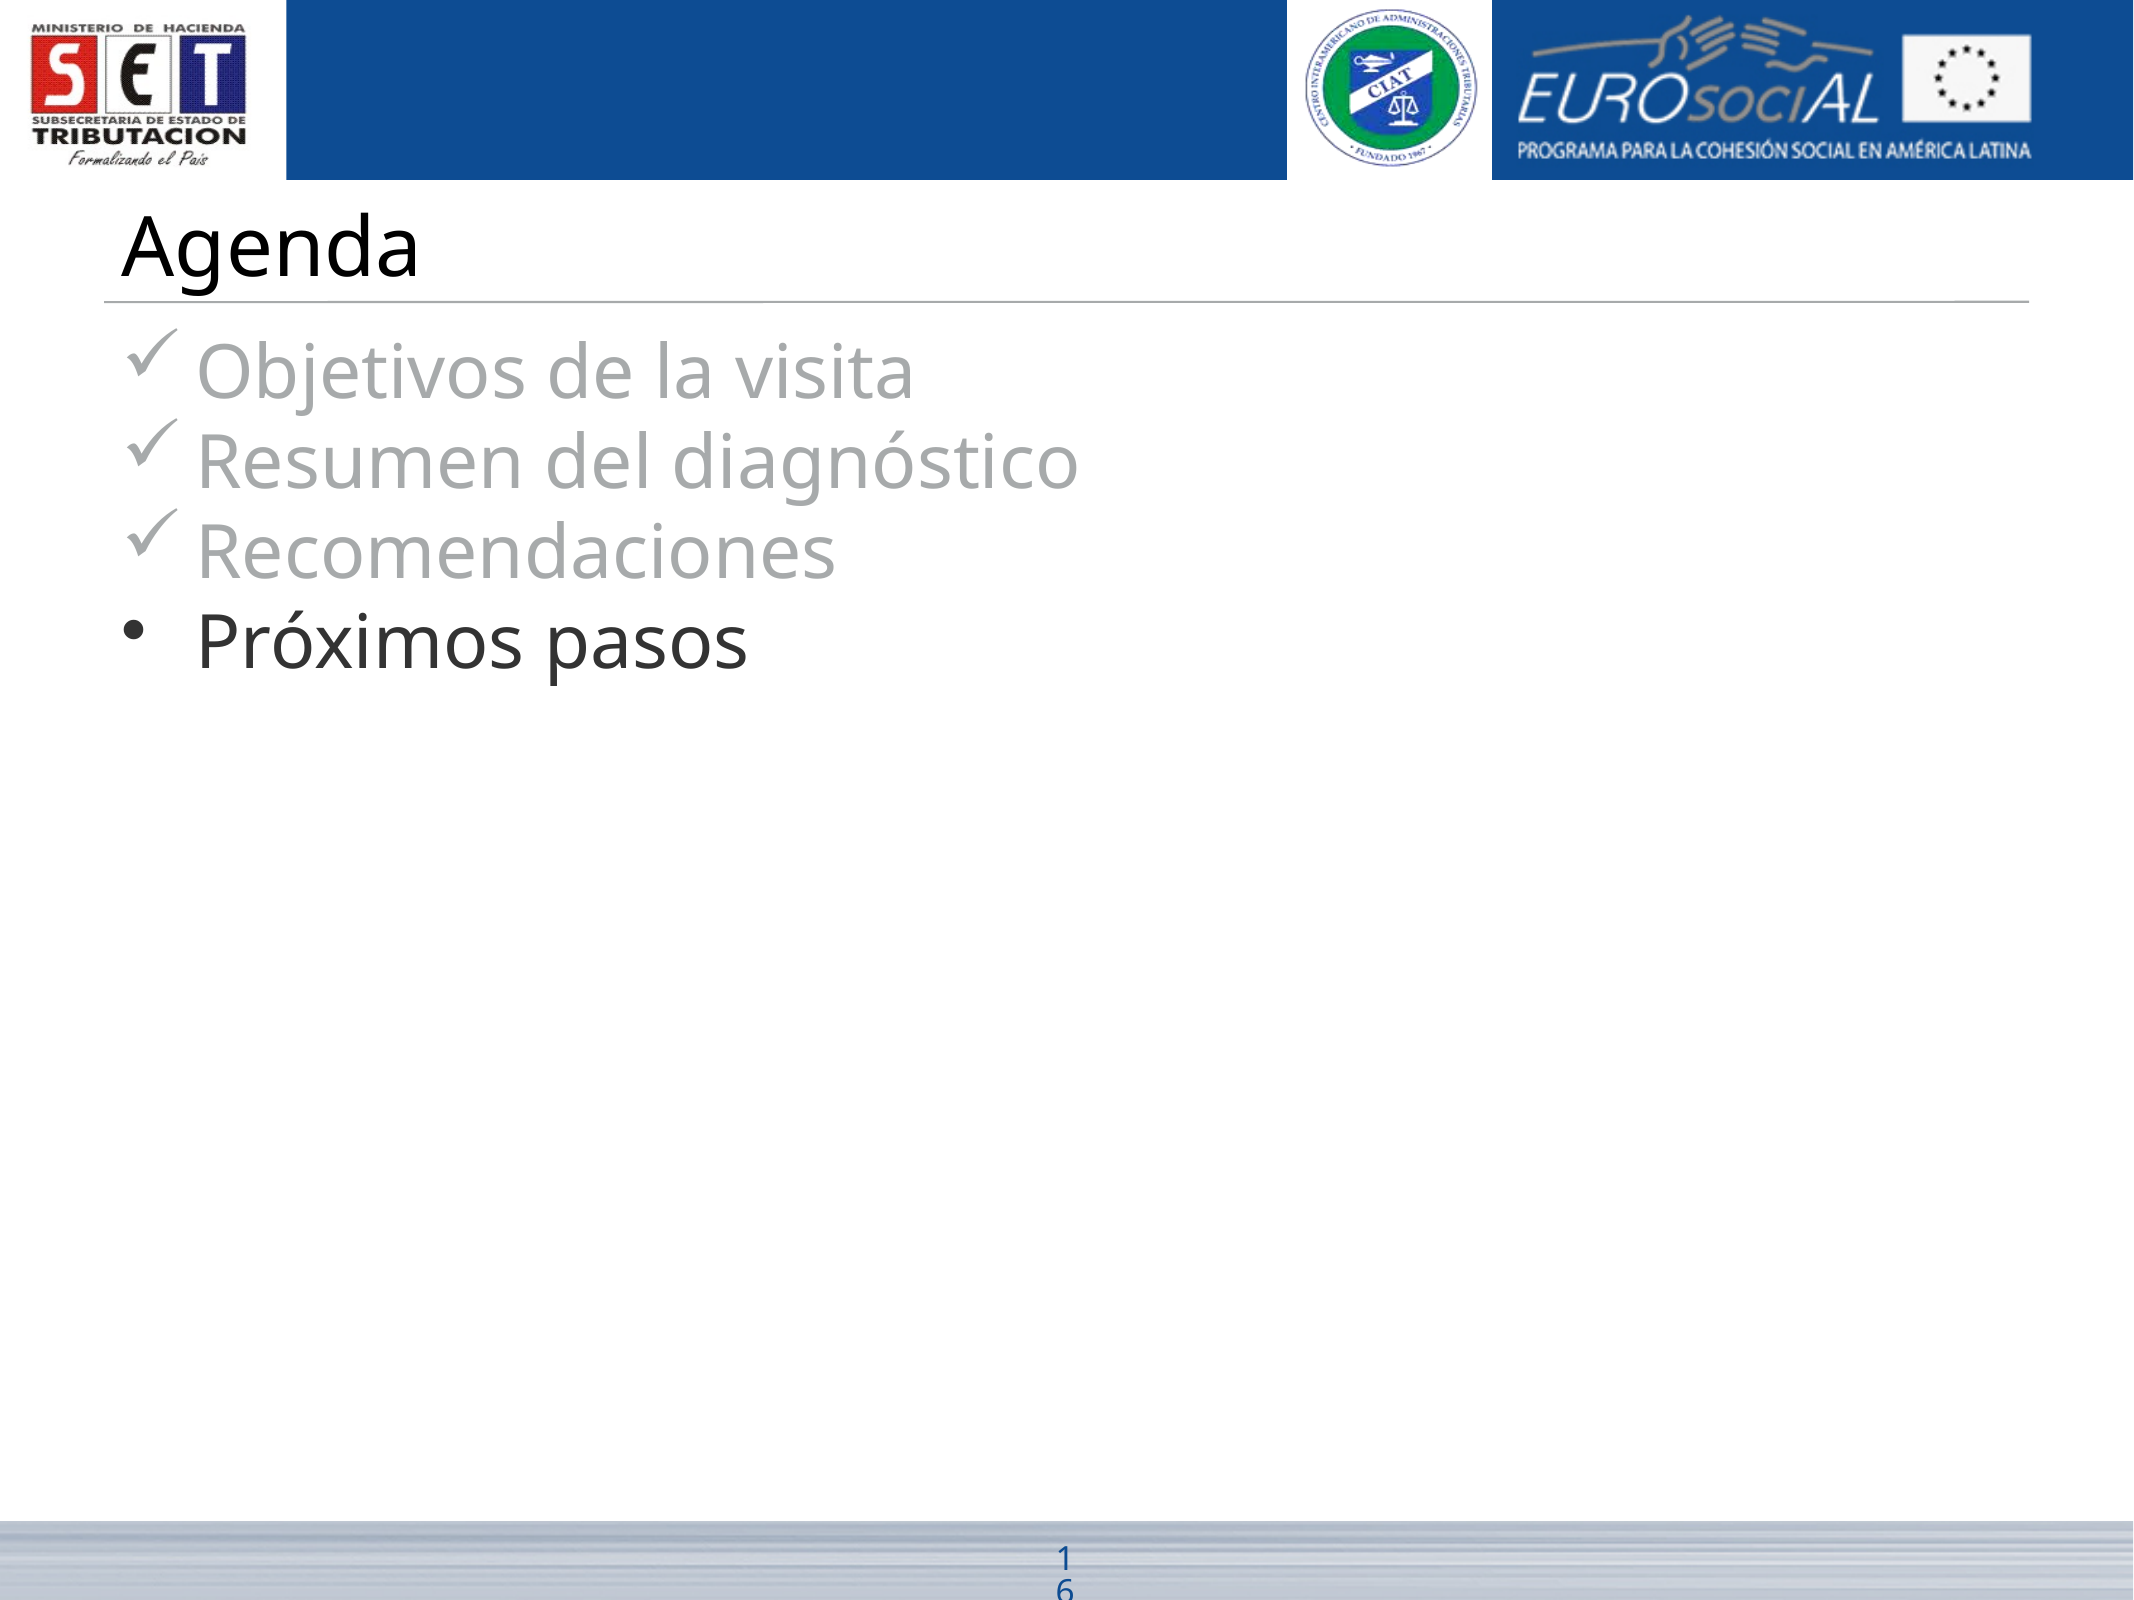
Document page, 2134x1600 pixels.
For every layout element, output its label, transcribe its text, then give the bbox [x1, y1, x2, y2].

picture [0, 0, 1287, 180]
list Objetivos de la visita Resumen del diagnóstico Recomendaciones Próximos pasos [106, 315, 2027, 1486]
picture [0, 1521, 2134, 1600]
title Agenda [106, 185, 2027, 295]
picture [1492, 0, 2134, 180]
slide_number 16 [1040, 1529, 1093, 1587]
